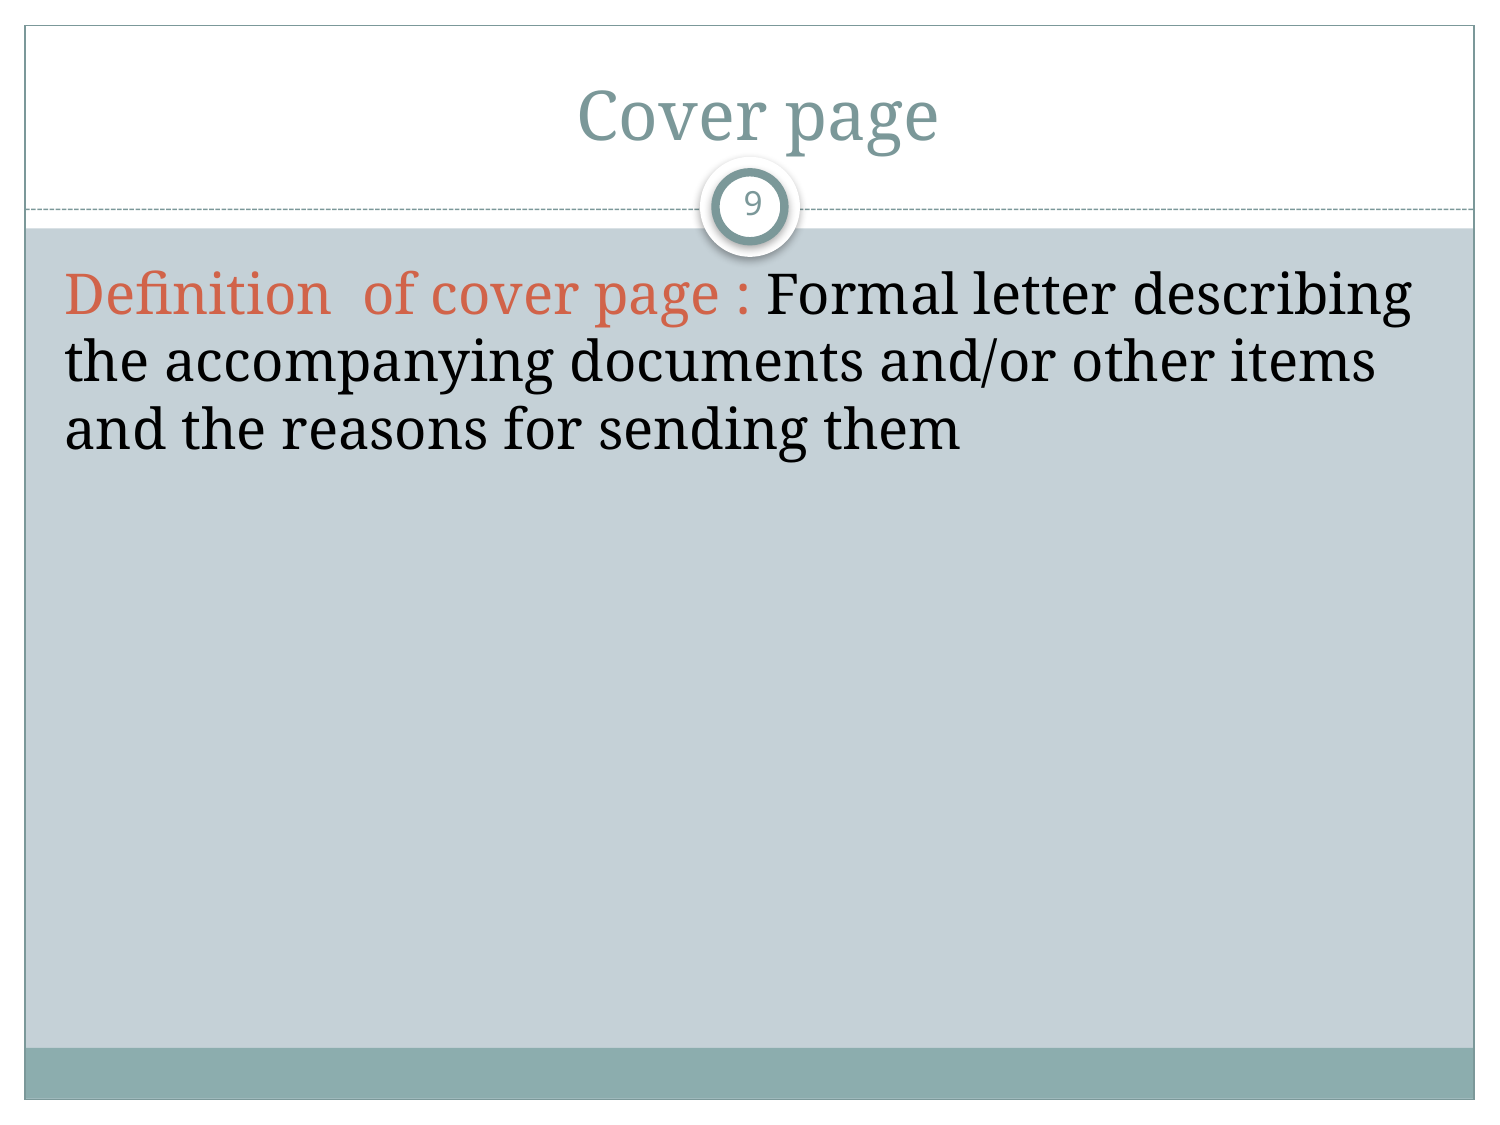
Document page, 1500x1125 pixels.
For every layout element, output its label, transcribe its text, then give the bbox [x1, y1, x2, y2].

title Cover page [49, 37, 1450, 162]
slide_number 9 [715, 168, 791, 241]
list Definition of cover page : Formal letter describing the accompanying documents and/or other items and the reasons for sending them [49, 250, 1445, 1001]
